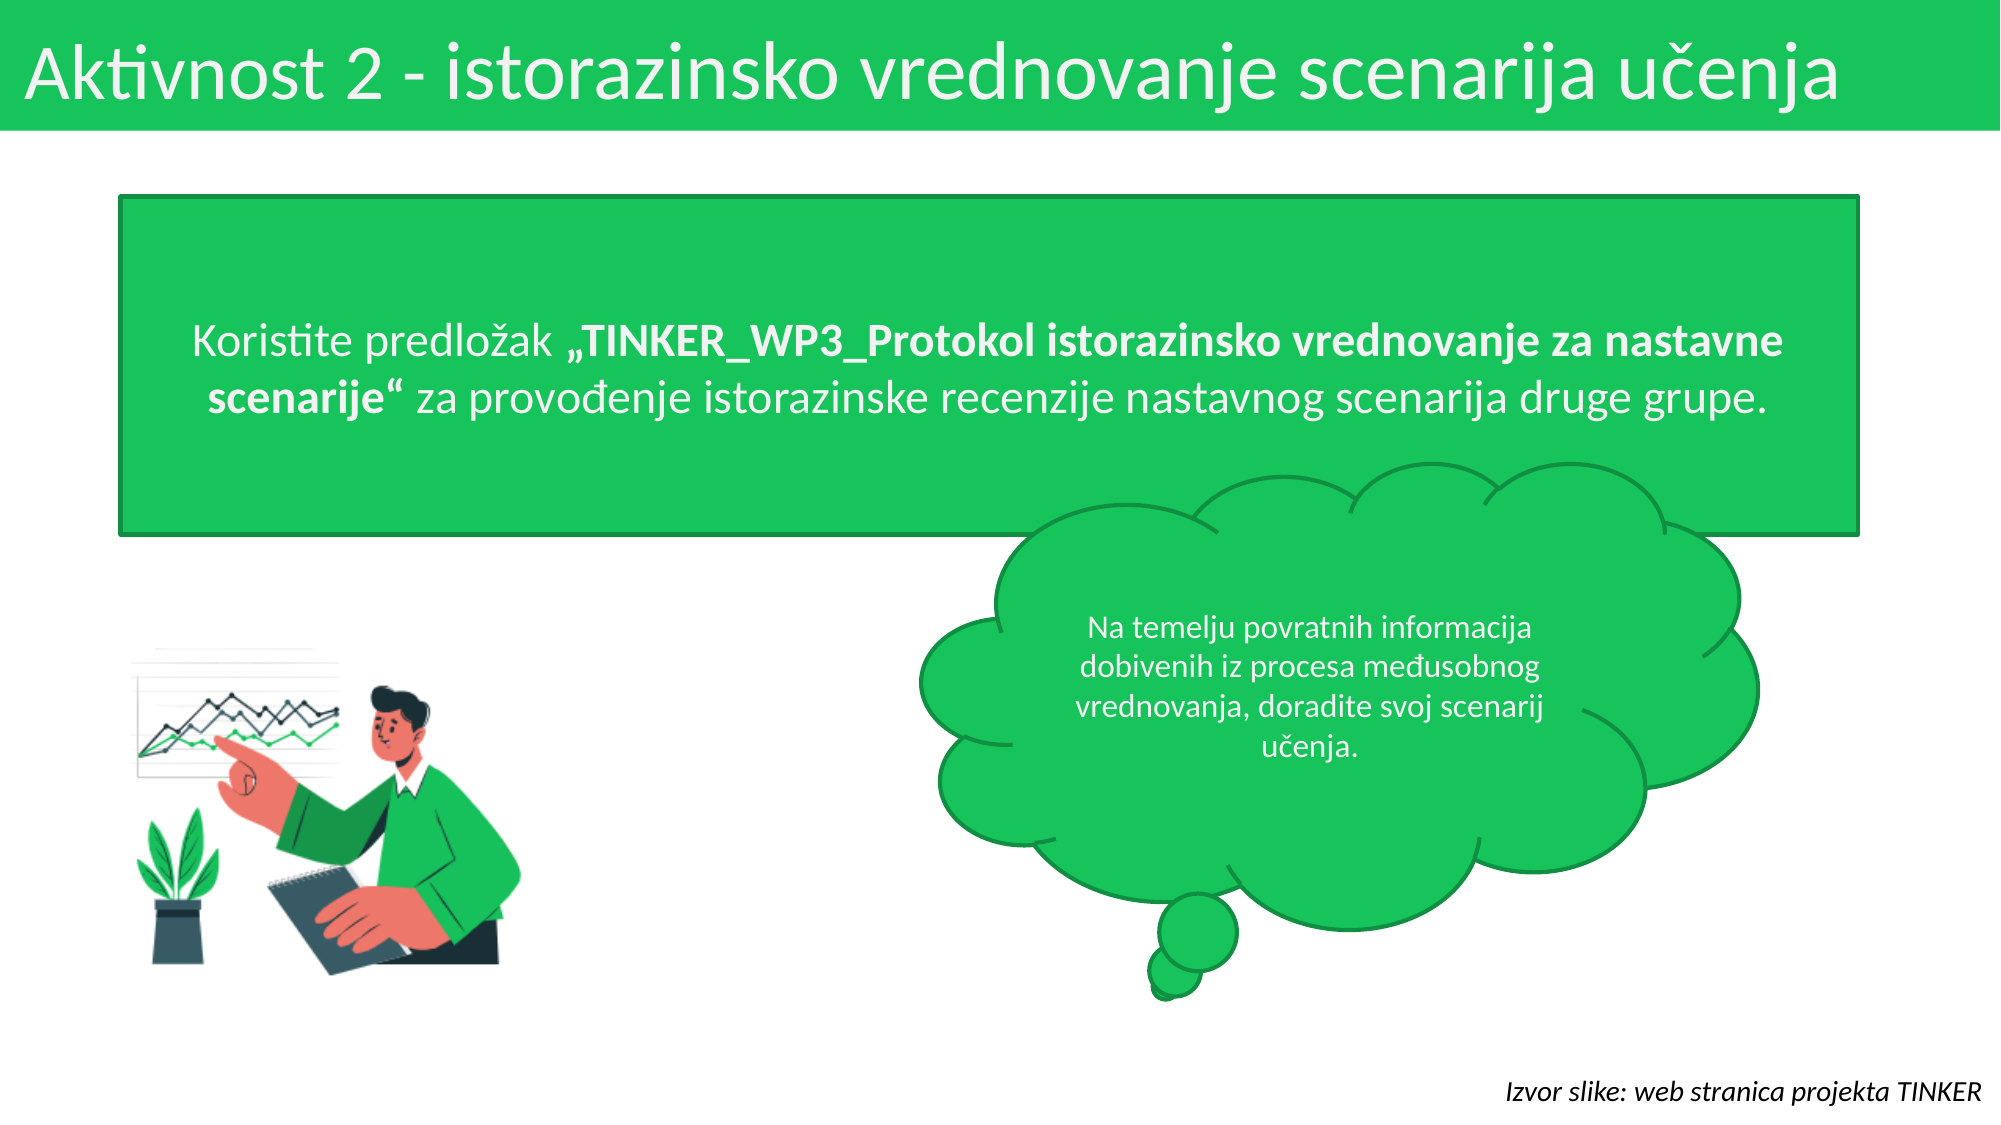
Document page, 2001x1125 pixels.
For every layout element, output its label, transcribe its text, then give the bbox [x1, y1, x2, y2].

text_box Izvor slike: web stranica projekta TINKER [1487, 1057, 2000, 1114]
text_box Na temelju povratnih informacija dobivenih iz procesa međusobnog vrednovanja, doradite svoj scenarij učenja. [921, 463, 1759, 1000]
text_box Koristite predložak „TINKER_WP3_Protokol istorazinsko vrednovanje za nastavne scenarije“ za provođenje istorazinske recenzije nastavnog scenarija druge grupe. [120, 196, 1858, 535]
title Aktivnost 2 - istorazinsko vrednovanje scenarija učenja [16, 13, 1976, 131]
picture [120, 625, 526, 1010]
